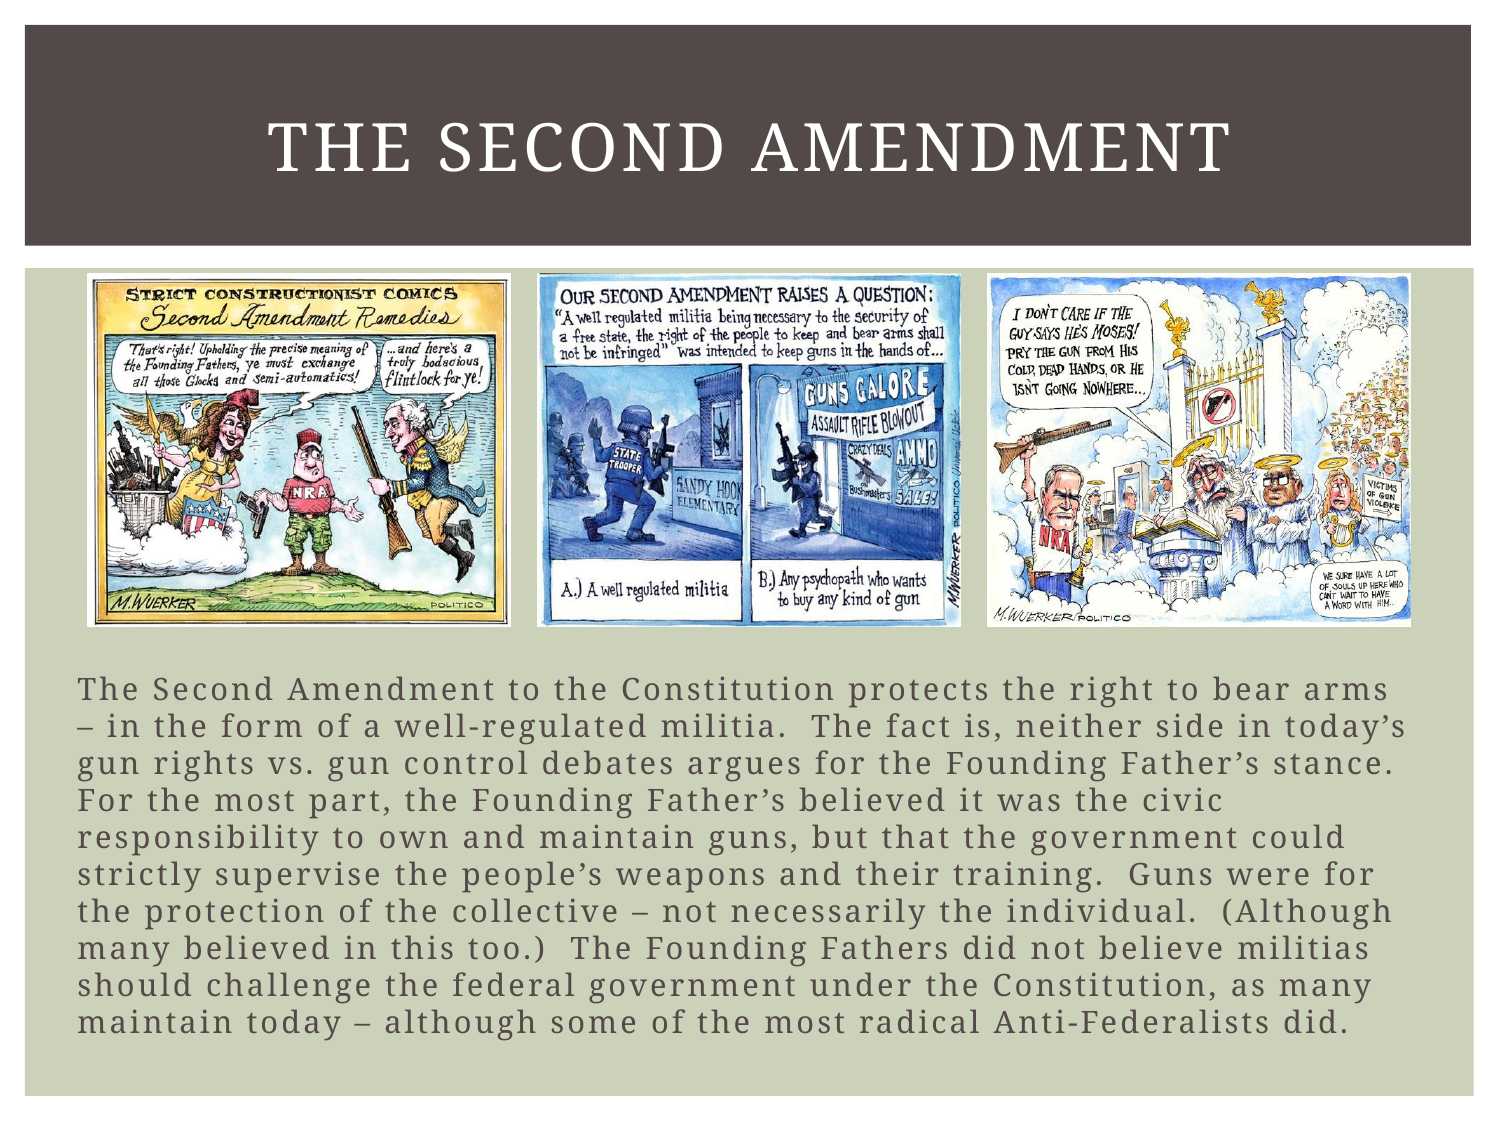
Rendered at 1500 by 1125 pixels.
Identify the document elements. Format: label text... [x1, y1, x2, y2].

picture [537, 273, 962, 627]
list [87, 273, 512, 627]
title The Second Amendment [62, 58, 1438, 232]
picture [987, 273, 1412, 627]
list The Second Amendment to the Constitution protects the right to bear arms – in the form of a well-regulated militia. The fact is, neither side in today’s gun rights vs. gun control debates argues for the Founding Father’s stance. For the most part, the Founding Father’s believed it was the civic responsibility to own and maintain guns, but that the government could strictly supervise the people’s weapons and their training. Guns were for the protection of the collective – not necessarily the individual. (Although many believed in this too.) The Founding Fathers did not believe militias should challenge the federal government under the Constitution, as many maintain today – although some of the most radical Anti-Federalists did. [56, 662, 1432, 1084]
